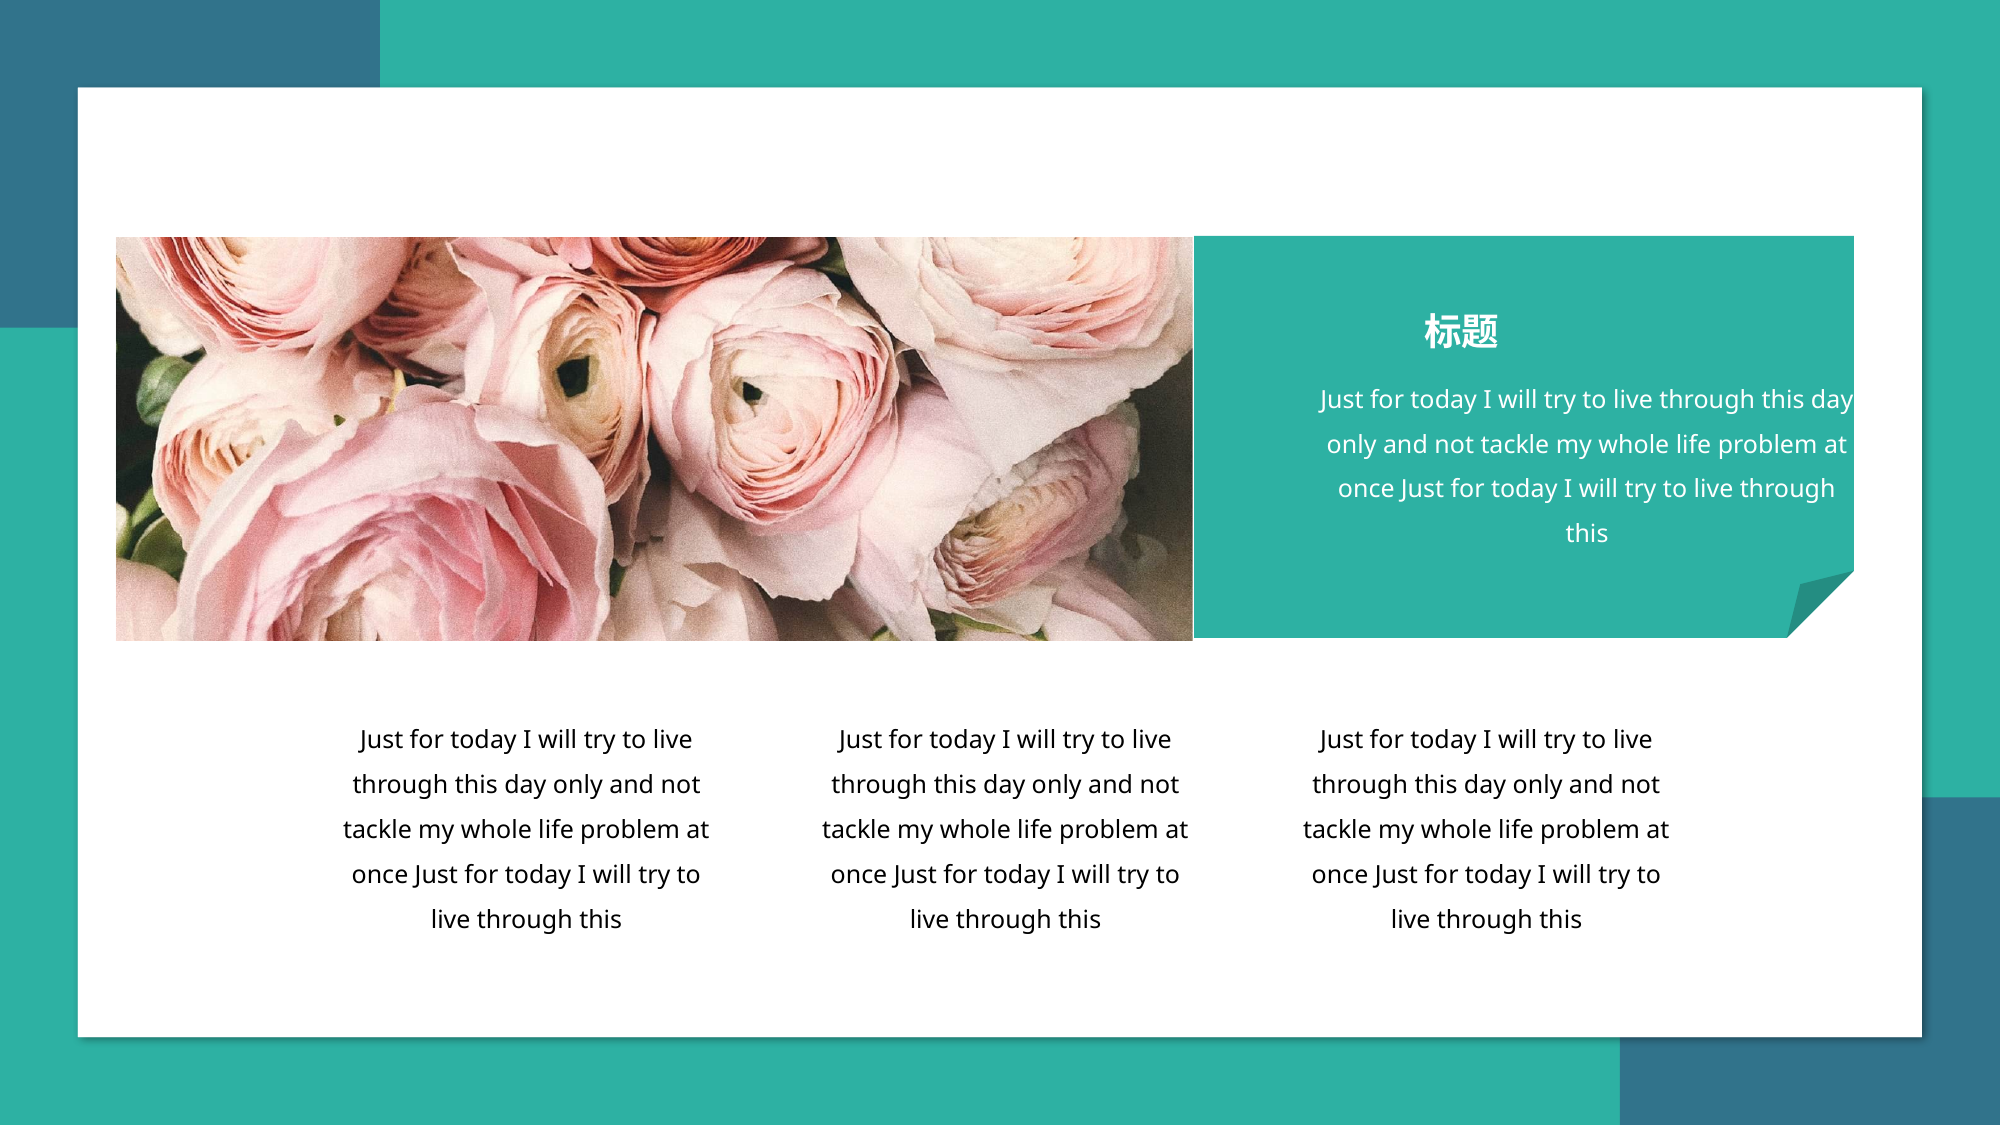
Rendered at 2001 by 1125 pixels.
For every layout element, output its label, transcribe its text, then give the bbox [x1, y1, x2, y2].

picture [116, 0, 1192, 978]
text_box [77, 87, 1923, 1038]
text_box Just for today I will try to live through this day only and not tackle my whole life problem at once Just for today I will try to live through this [1280, 701, 1694, 941]
text_box 标题 [1409, 300, 1610, 360]
text_box Just for today I will try to live through this day only and not tackle my whole life problem at once Just for today I will try to live through this [857, 701, 1213, 941]
text_box Just for today I will try to live through this day only and not tackle my whole life problem at once Just for today I will try to live through this [1303, 360, 1872, 556]
text_box Just for today I will try to live through this day only and not tackle my whole life problem at once Just for today I will try to live through this [320, 701, 452, 941]
text_box [1193, 234, 1858, 639]
